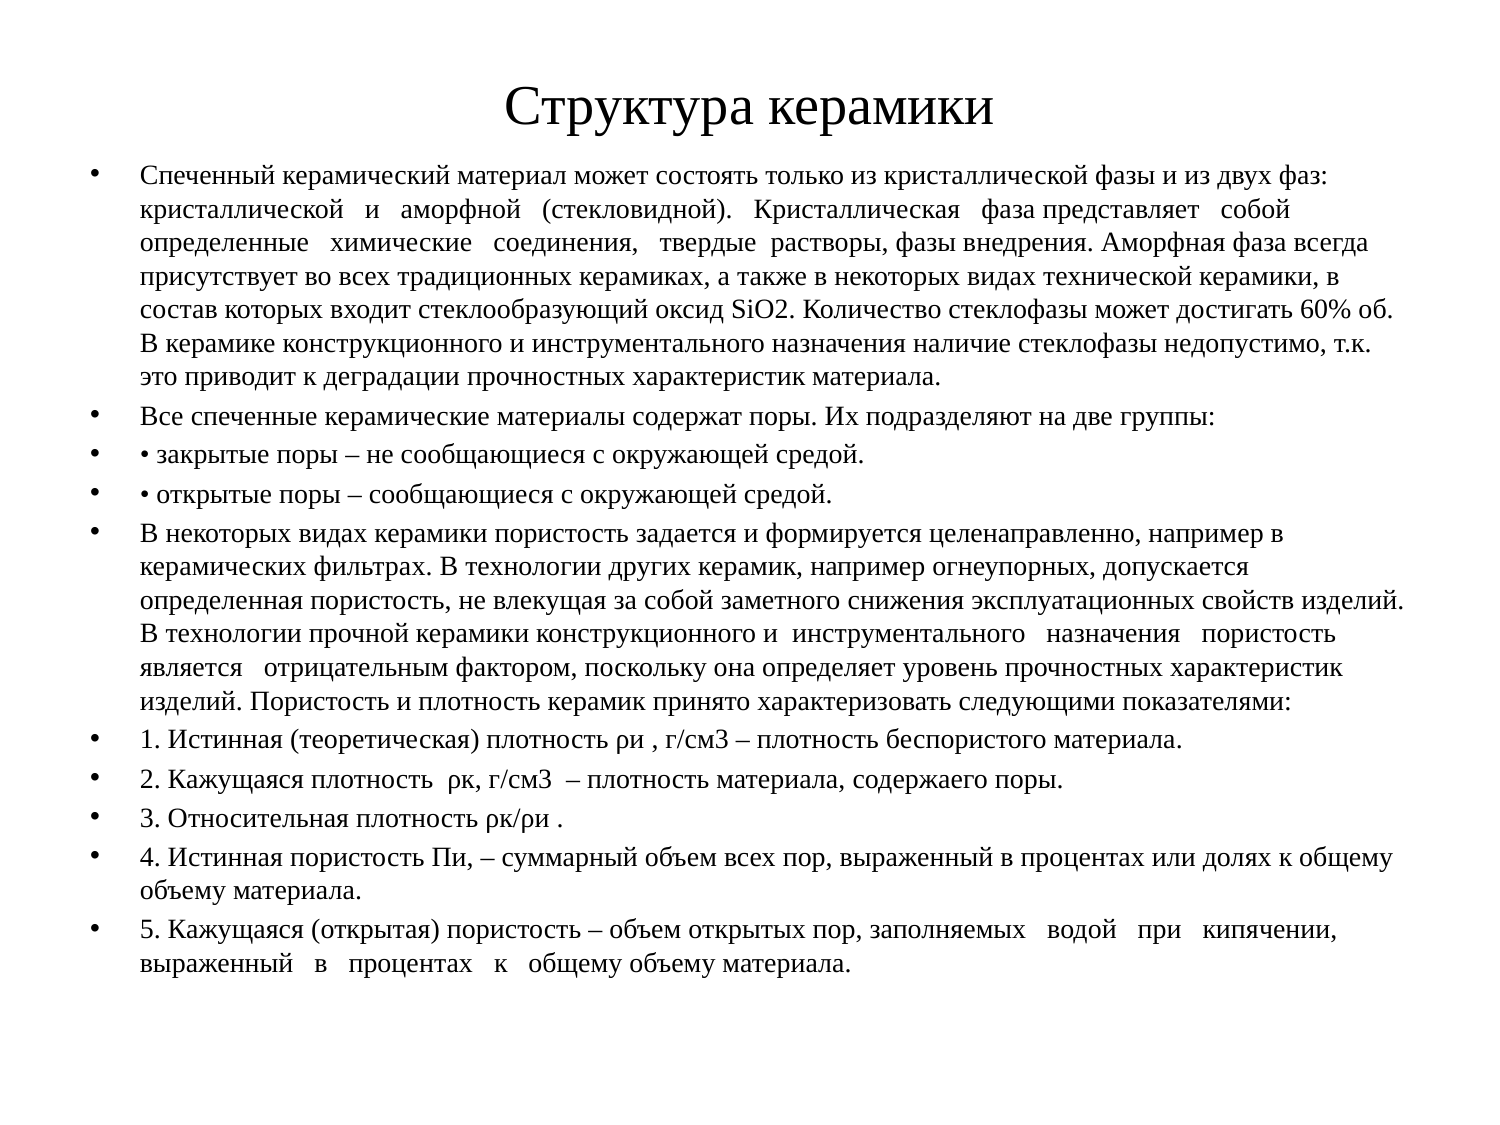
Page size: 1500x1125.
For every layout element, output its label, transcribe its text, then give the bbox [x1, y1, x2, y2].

list Спеченный керамический материал может состоять только из кристаллической фазы и из двух фаз: кристаллической и аморфной (стекловидной). Кристаллическая фаза представляет собой определенные химические соединения, твердые растворы, фазы внедрения. Аморфная фаза всегда присутствует во всех традиционных керамиках, а также в некоторых видах технической керамики, в состав которых входит стеклообразующий оксид SiO2. Количество стеклофазы может достигать 60% об. В керамике конструкционного и инструментального назначения наличие стеклофазы недопустимо, т.к. это приводит к деградации прочностных характеристик материала. Все спеченные керамические материалы содержат поры. Их подразделяют на две группы: • закрытые поры – не сообщающиеся с окружающей средой. • открытые поры – сообщающиеся с окружающей средой. В некоторых видах керамики пористость задается и формируется целенаправленно, например в керамических фильтрах. В технологии других керамик, например огнеупорных, допускается определенная пористость, не влекущая за собой заметного снижения эксплуатационных свойств изделий. В технологии прочной керамики конструкционного и инструментального назначения пористость является отрицательным фактором, поскольку она определяет уровень прочностных характеристик изделий. Пористость и плотность керамик принято характеризовать следующими показателями: 1. Истинная (теоретическая) плотность ρи , г/см3 – плотность беспористого материала. 2. Кажущаяся плотность ρк, г/см3 – плотность материала, содержаего поры. 3. Относительная плотность ρк/ρи . 4. Истинная пористость Пи, – суммарный объем всех пор, выраженный в процентах или долях к общему объему материала. 5. Кажущаяся (открытая) пористость – объем открытых пор, заполняемых водой при кипячении, выраженный в процентах к общему объему материала. [75, 149, 1425, 1005]
title Структура керамики [75, 54, 1425, 149]
